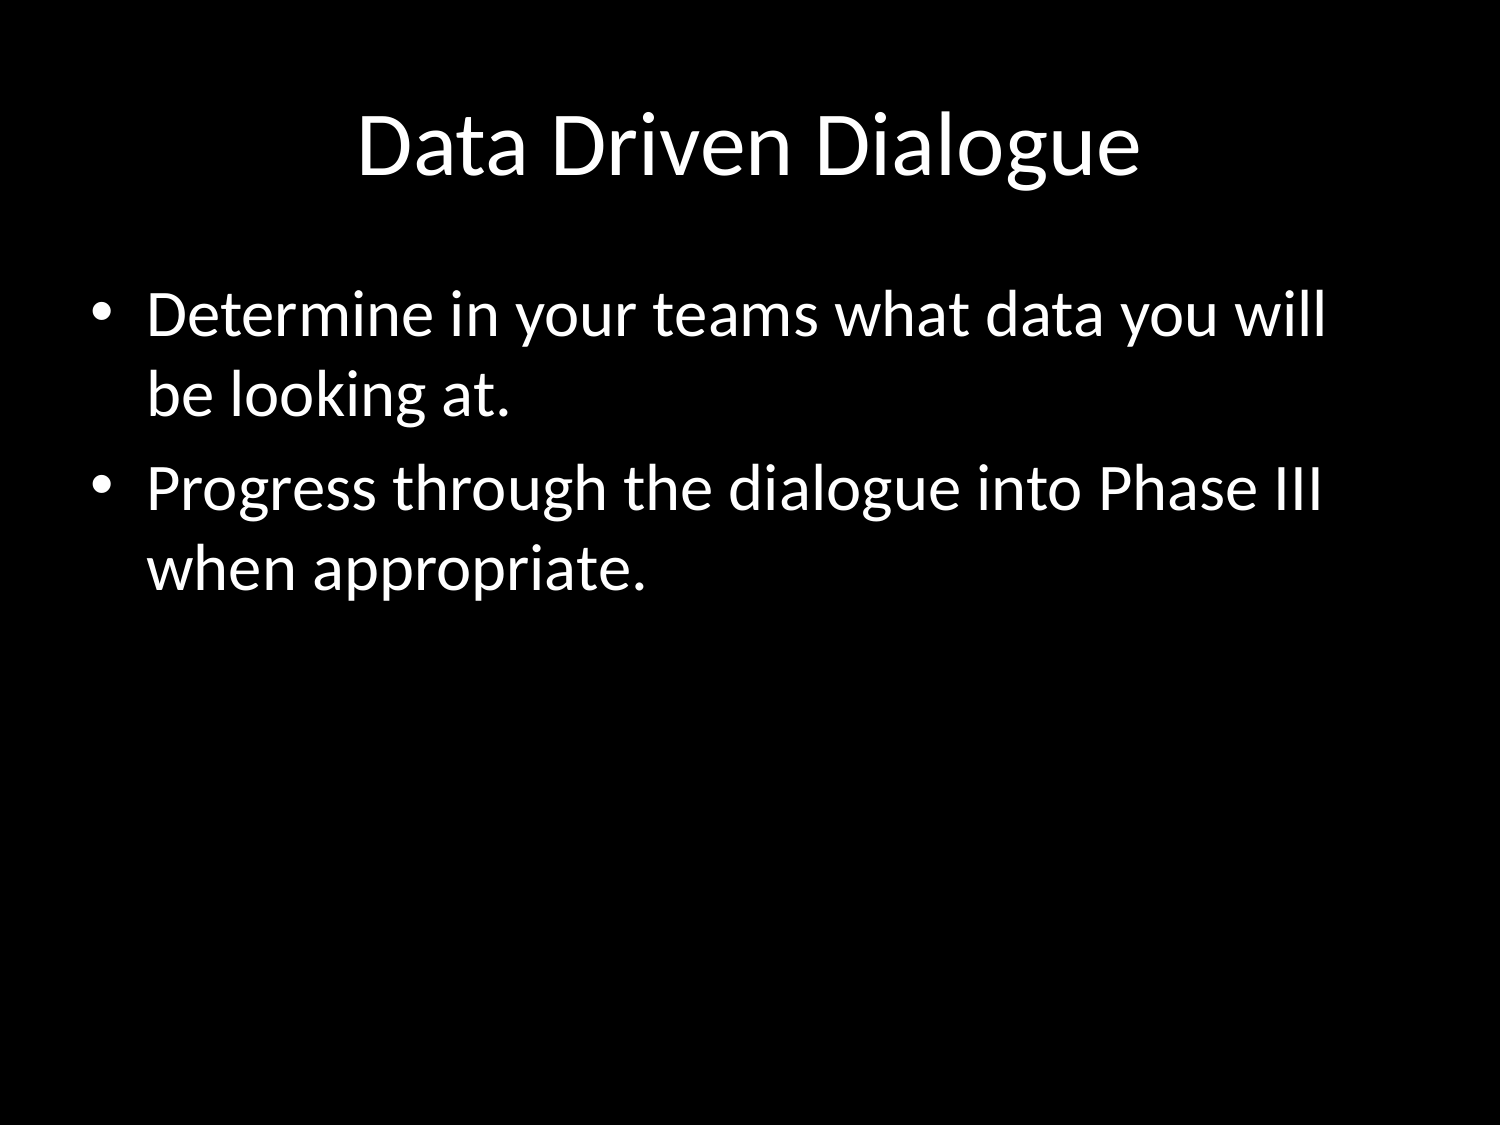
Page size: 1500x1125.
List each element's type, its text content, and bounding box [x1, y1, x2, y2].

title Data Driven Dialogue [75, 45, 1425, 233]
list Determine in your teams what data you will be looking at. Progress through the dialogue into Phase III when appropriate. [75, 262, 1425, 1005]
